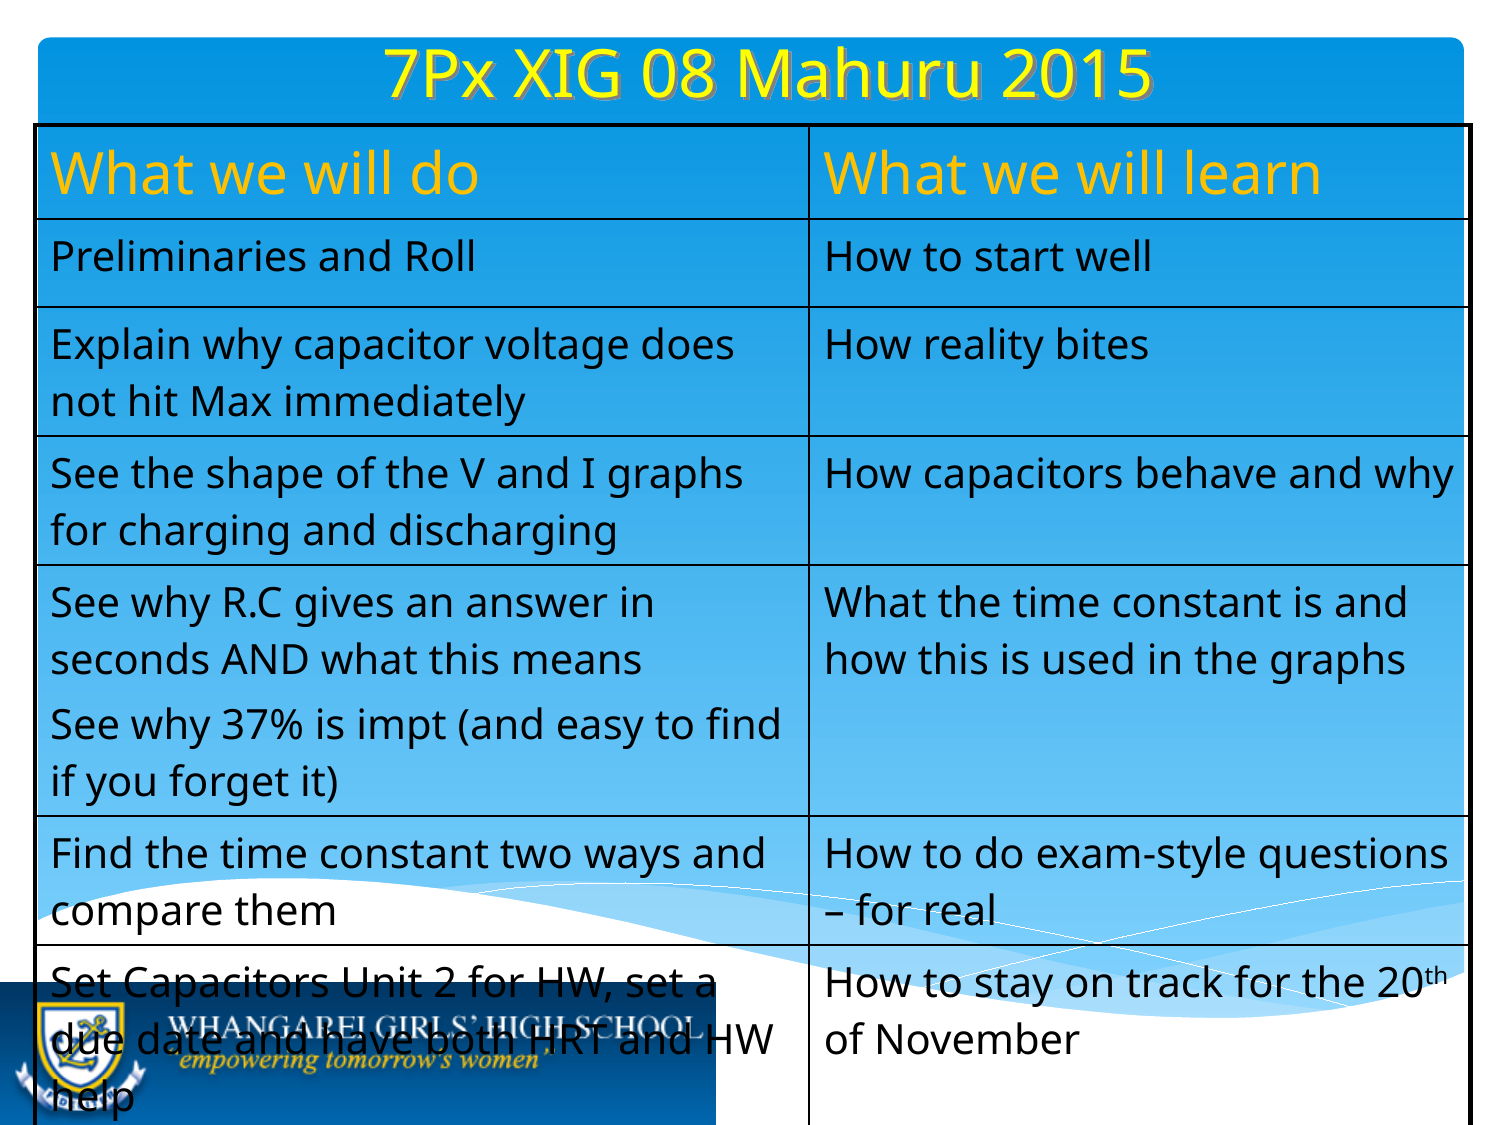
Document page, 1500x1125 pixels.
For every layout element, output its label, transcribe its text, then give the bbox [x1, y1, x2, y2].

table_cell What the time constant is and how this is used in the graphs [810, 566, 1468, 815]
table_cell See why R.C gives an answer in seconds AND what this means See why 37% is impt (and easy to find if you forget it) [37, 566, 808, 815]
table_cell Find the time constant two ways and compare them [37, 817, 808, 944]
table_header What we will do [37, 127, 808, 218]
table_cell Explain why capacitor voltage does not hit Max immediately [37, 308, 808, 435]
table_cell Preliminaries and Roll [37, 220, 808, 306]
table_cell Set Capacitors Unit 2 for HW, set a due date and have both HRT and HW help [37, 946, 808, 1125]
table_header What we will learn [810, 127, 1468, 218]
table_cell How to start well [810, 220, 1468, 306]
table_cell How capacitors behave and why [810, 437, 1468, 564]
picture [0, 982, 716, 1125]
table_cell See the shape of the V and I graphs for charging and discharging [37, 437, 808, 564]
table_cell How to stay on track for the 20th of November [810, 946, 1468, 1125]
table_cell How to do exam-style questions – for real [810, 817, 1468, 944]
table_cell How reality bites [810, 308, 1468, 435]
text_box 7Px XIG 08 Mahuru 2015 [162, 20, 1375, 121]
